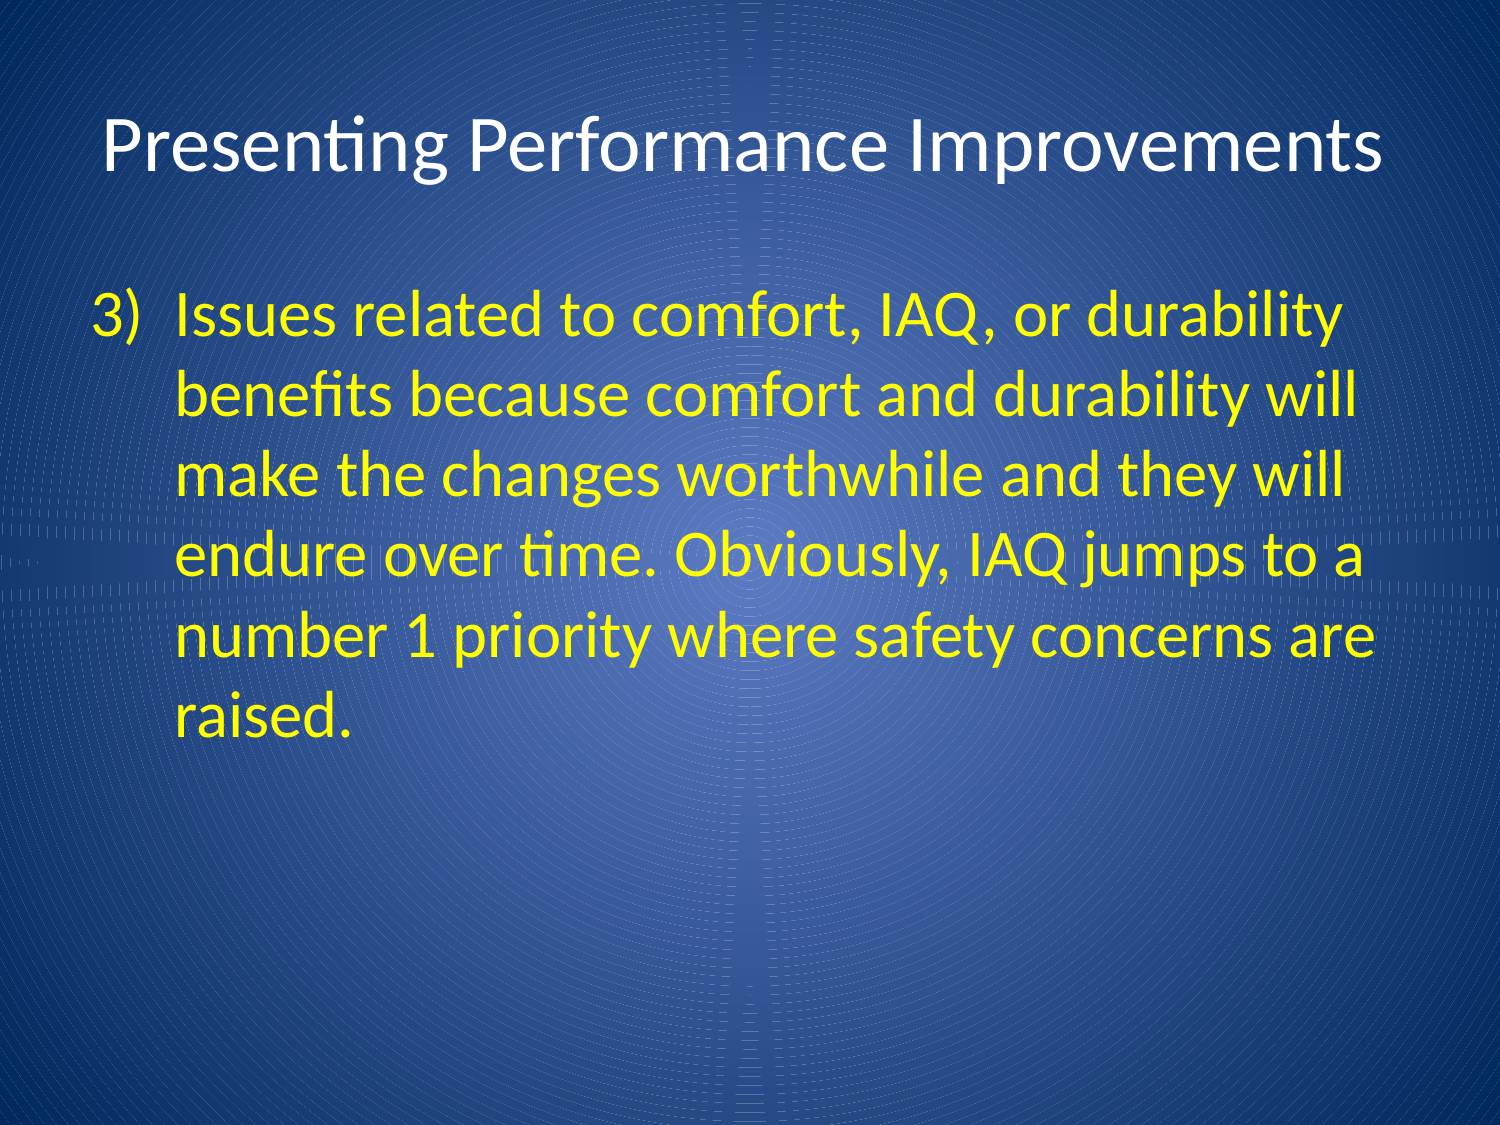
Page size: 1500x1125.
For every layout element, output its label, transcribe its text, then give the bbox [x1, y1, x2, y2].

list Issues related to comfort, IAQ, or durability benefits because comfort and durability will make the changes worthwhile and they will endure over time. Obviously, IAQ jumps to a number 1 priority where safety concerns are raised. [75, 262, 1425, 1005]
title Presenting Performance Improvements [12, 45, 1475, 233]
